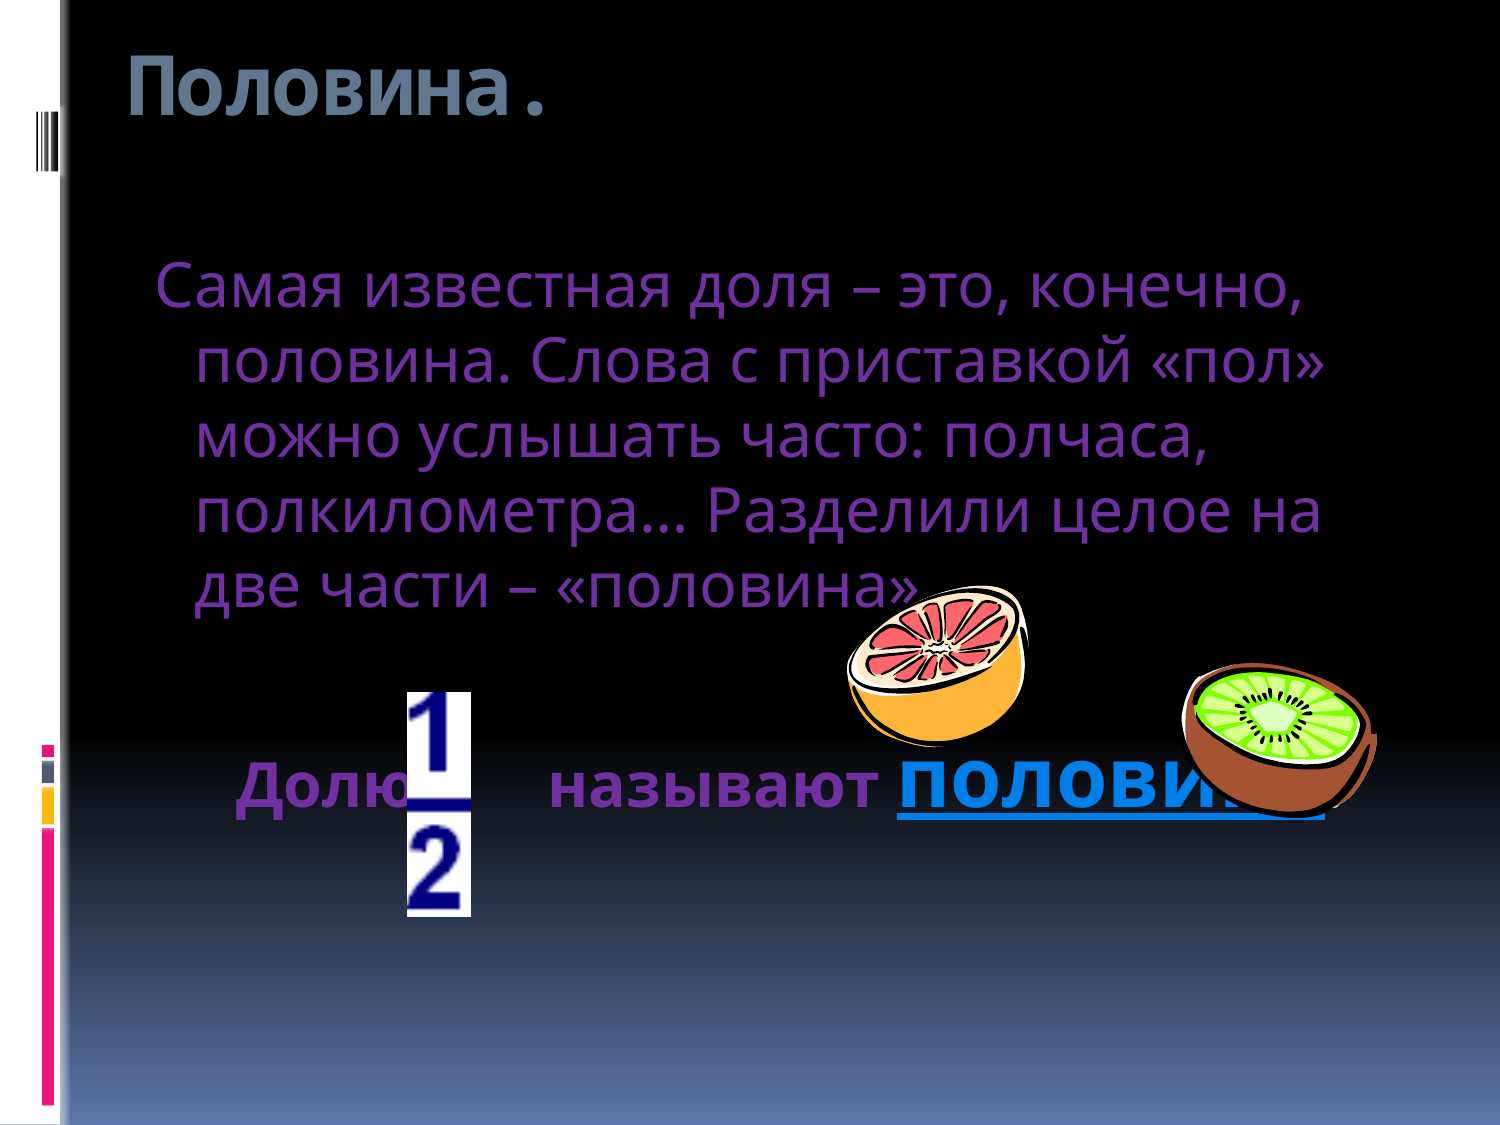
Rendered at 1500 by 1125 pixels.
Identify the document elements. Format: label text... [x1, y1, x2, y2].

title Половина. [112, 24, 1240, 225]
picture [1174, 656, 1384, 824]
list Самая известная доля – это, конечно, половина. Слова с приставкой «пол» можно услышать часто: полчаса, полкилометра… Разделили целое на две части – «половина». Долю называют половина. [112, 237, 1375, 900]
picture [406, 691, 472, 918]
picture [844, 573, 1034, 756]
